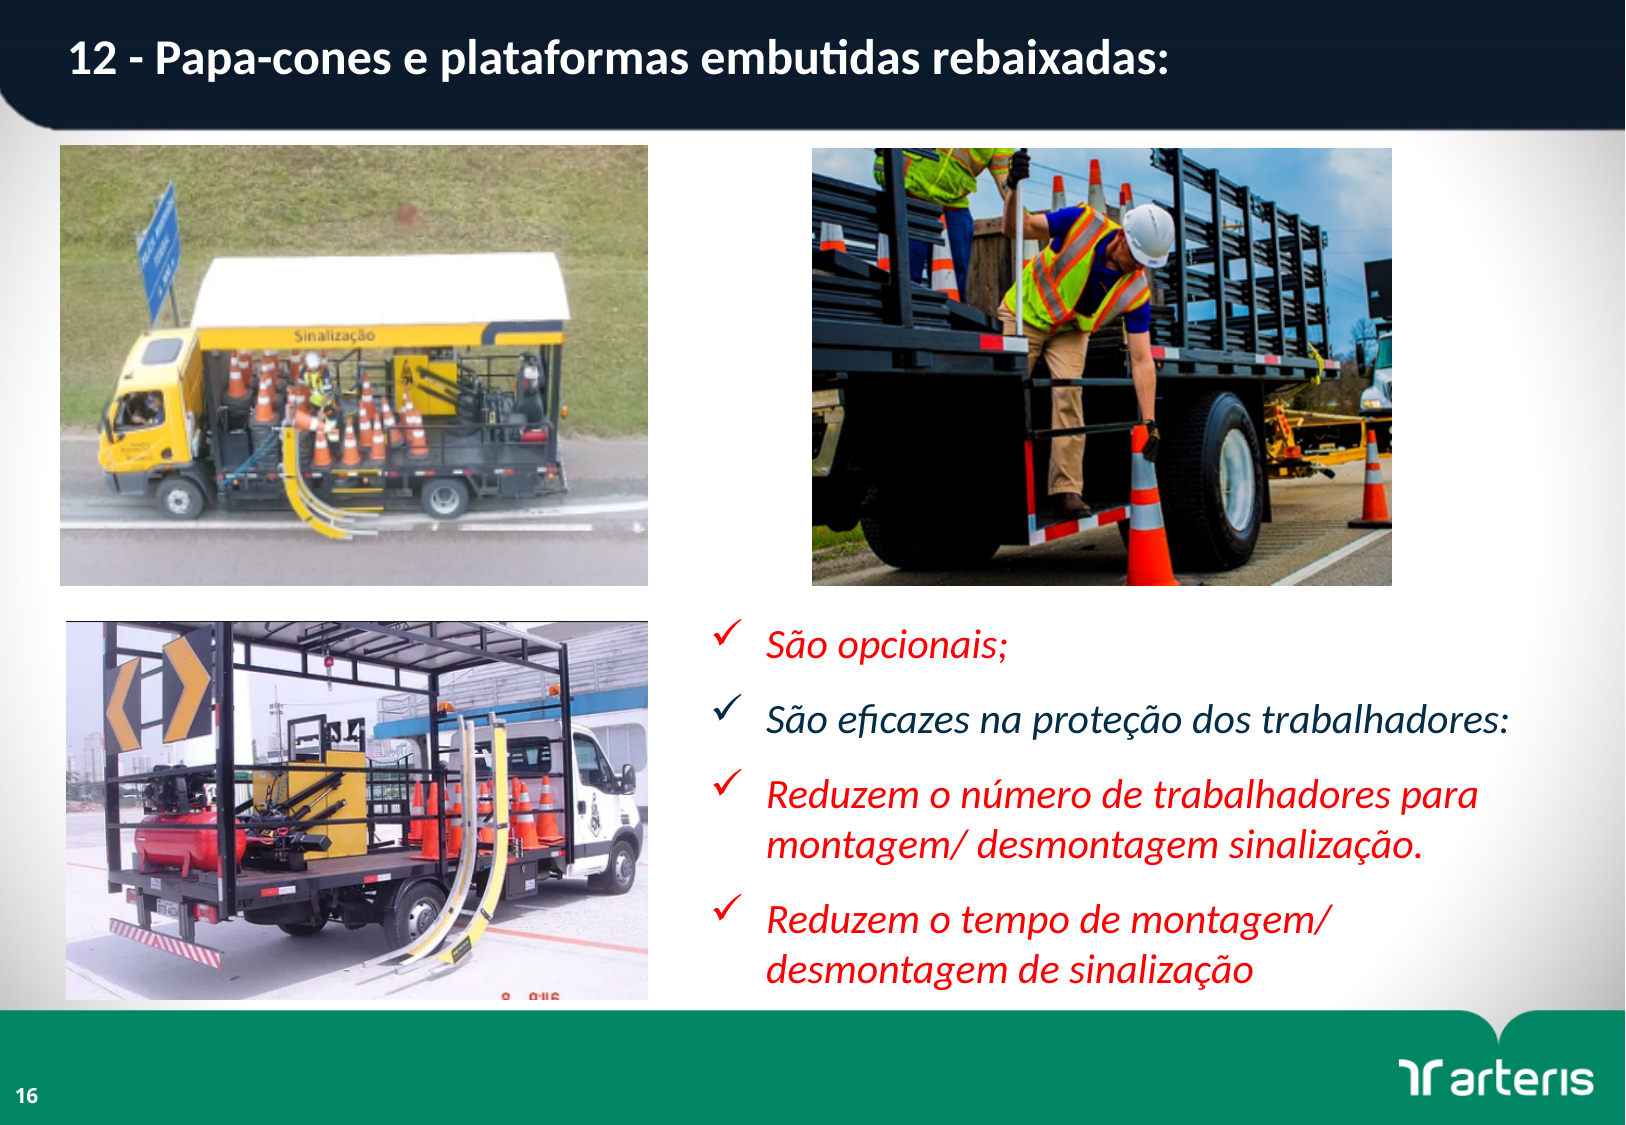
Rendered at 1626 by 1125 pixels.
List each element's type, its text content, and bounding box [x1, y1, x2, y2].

title 12 - Papa-cones e plataformas embutidas rebaixadas: [66, 42, 1333, 88]
picture [0, 0, 1625, 1125]
text_box São opcionais; São eficazes na proteção dos trabalhadores: Reduzem o número de trabalhadores para montagem/ desmontagem sinalização. Reduzem o tempo de montagem/ desmontagem de sinalização [704, 610, 1530, 998]
